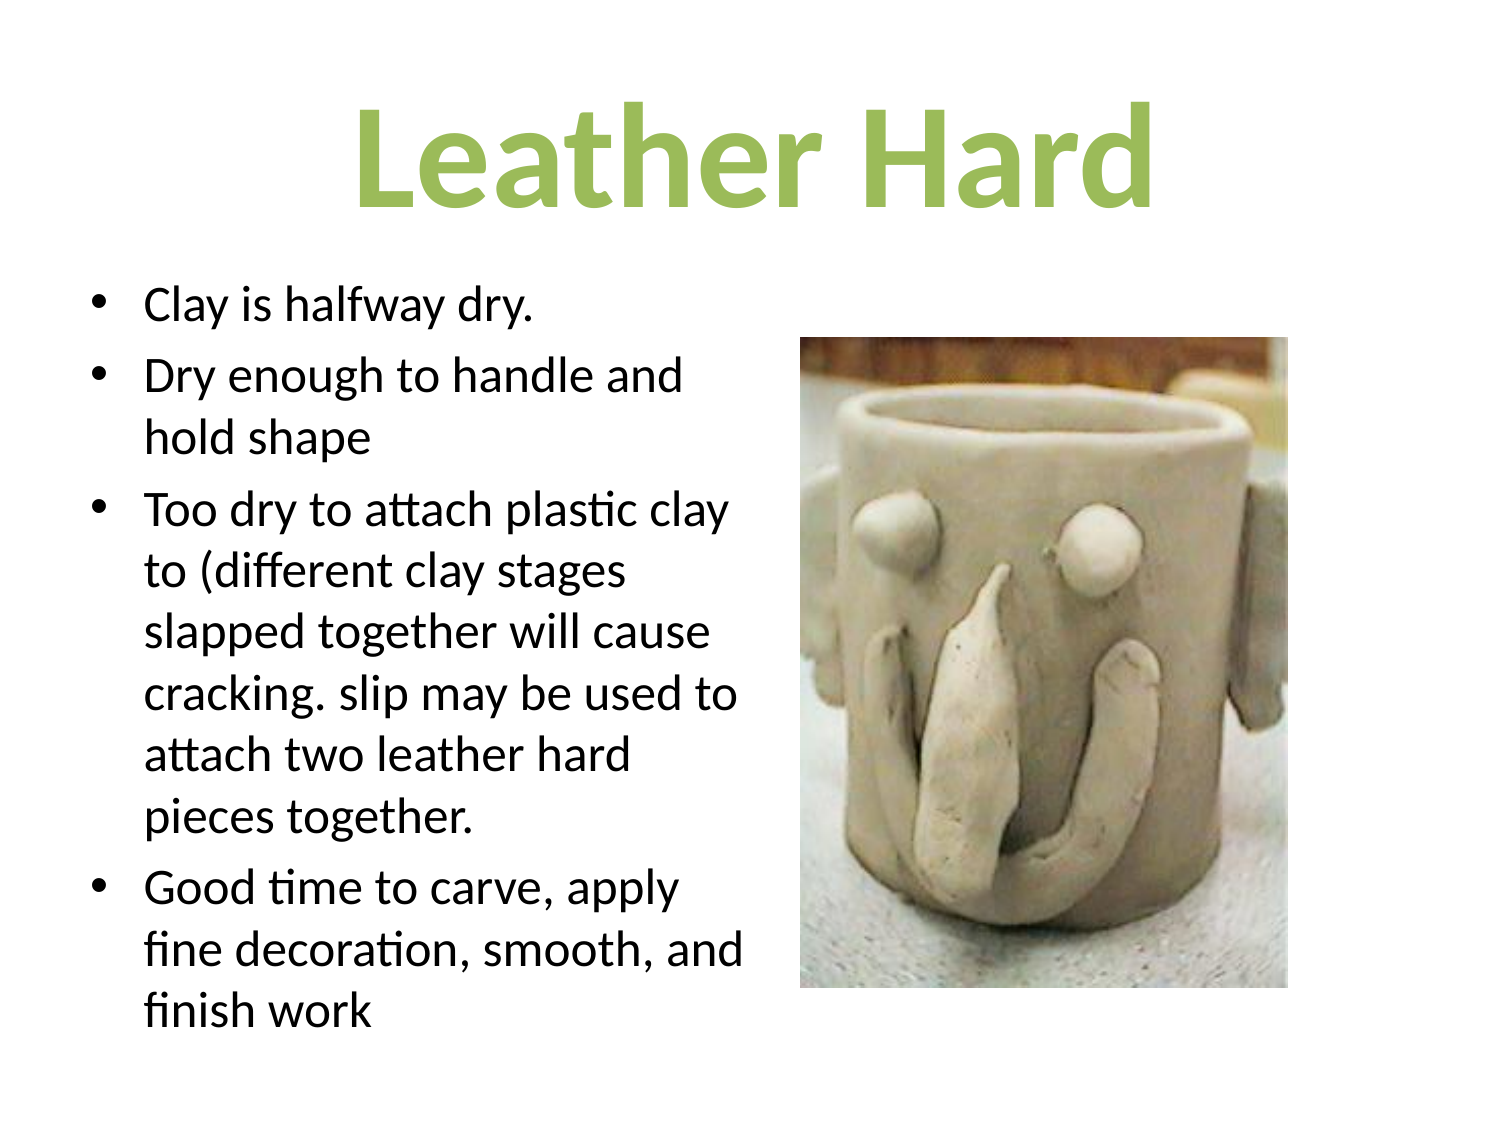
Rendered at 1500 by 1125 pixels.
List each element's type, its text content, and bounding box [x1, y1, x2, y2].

picture [799, 337, 1288, 988]
list Clay is halfway dry. Dry enough to handle and hold shape Too dry to attach plastic clay to (different clay stages slapped together will cause cracking. slip may be used to attach two leather hard pieces together. Good time to carve, apply fine decoration, smooth, and finish work [75, 262, 763, 1050]
text_box Leather Hard [337, 49, 1176, 245]
